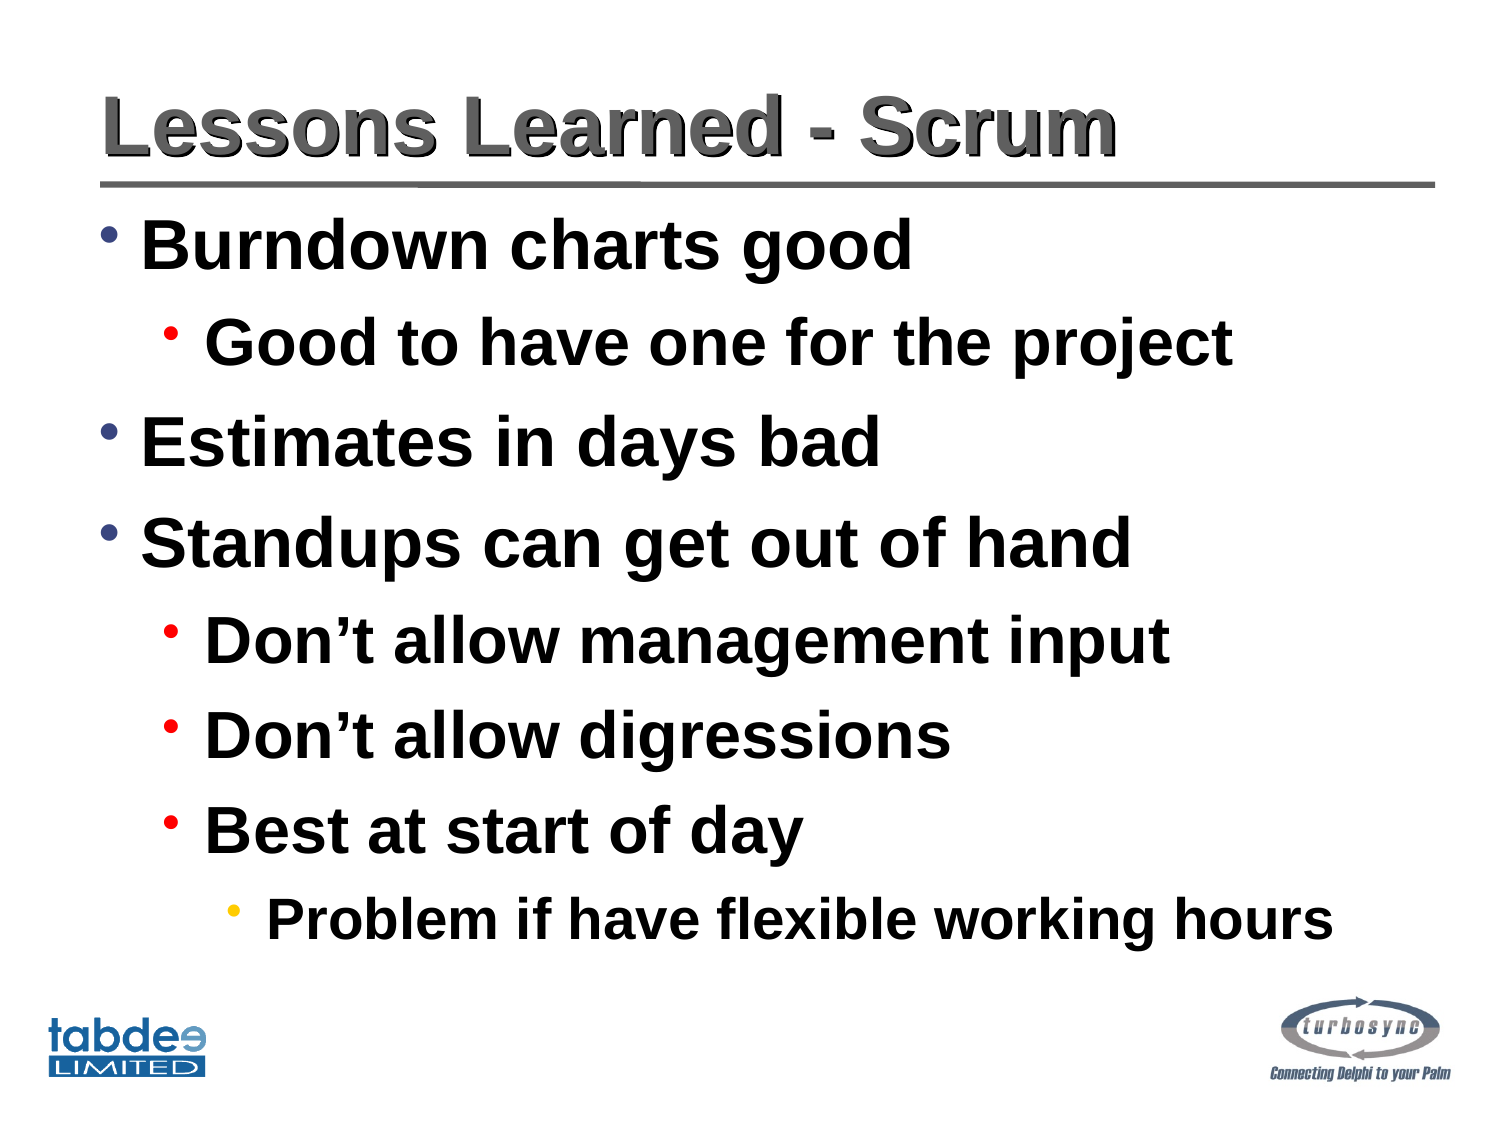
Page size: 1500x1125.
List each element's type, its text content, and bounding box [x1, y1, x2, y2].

title Lessons Learned - Scrum [100, 85, 1437, 173]
list Burndown charts good Good to have one for the project Estimates in days bad Standups can get out of hand Don’t allow management input Don’t allow digressions Best at start of day Problem if have flexible working hours [97, 208, 1435, 1006]
picture [29, 999, 230, 1092]
picture [1257, 987, 1459, 1094]
